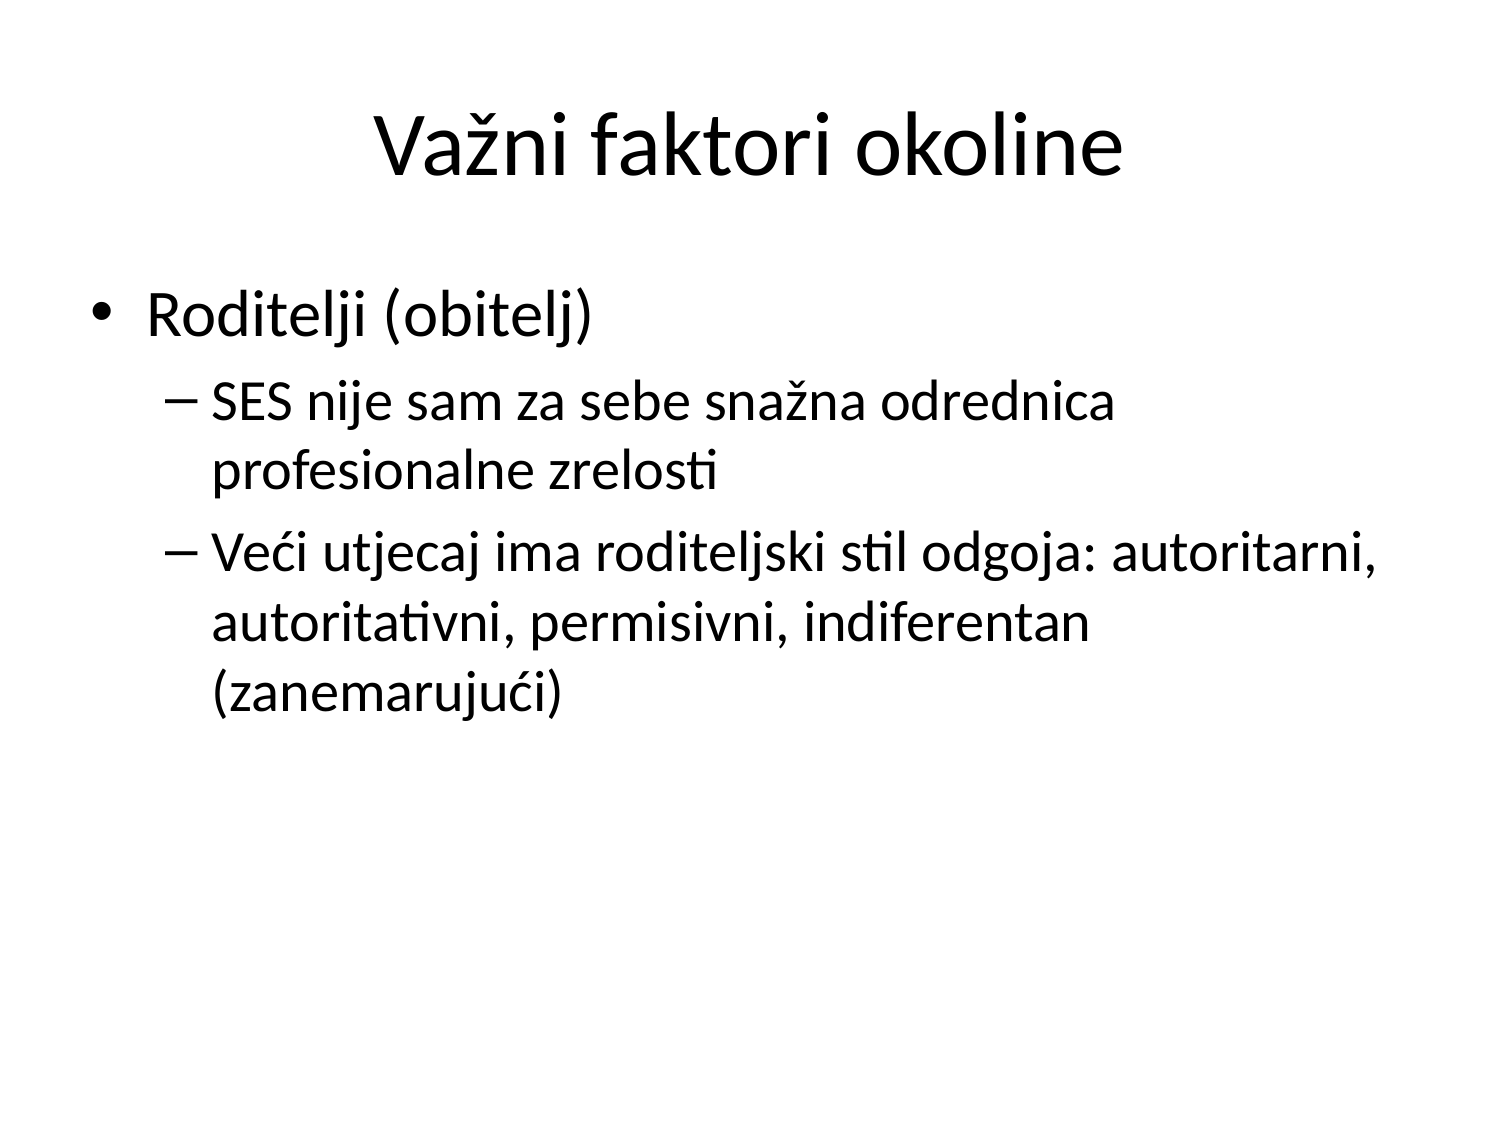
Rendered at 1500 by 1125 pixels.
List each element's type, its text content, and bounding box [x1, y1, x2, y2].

title Važni faktori okoline [75, 45, 1425, 233]
list Roditelji (obitelj) SES nije sam za sebe snažna odrednica profesionalne zrelosti Veći utjecaj ima roditeljski stil odgoja: autoritarni, autoritativni, permisivni, indiferentan (zanemarujući) [75, 262, 1425, 1005]
